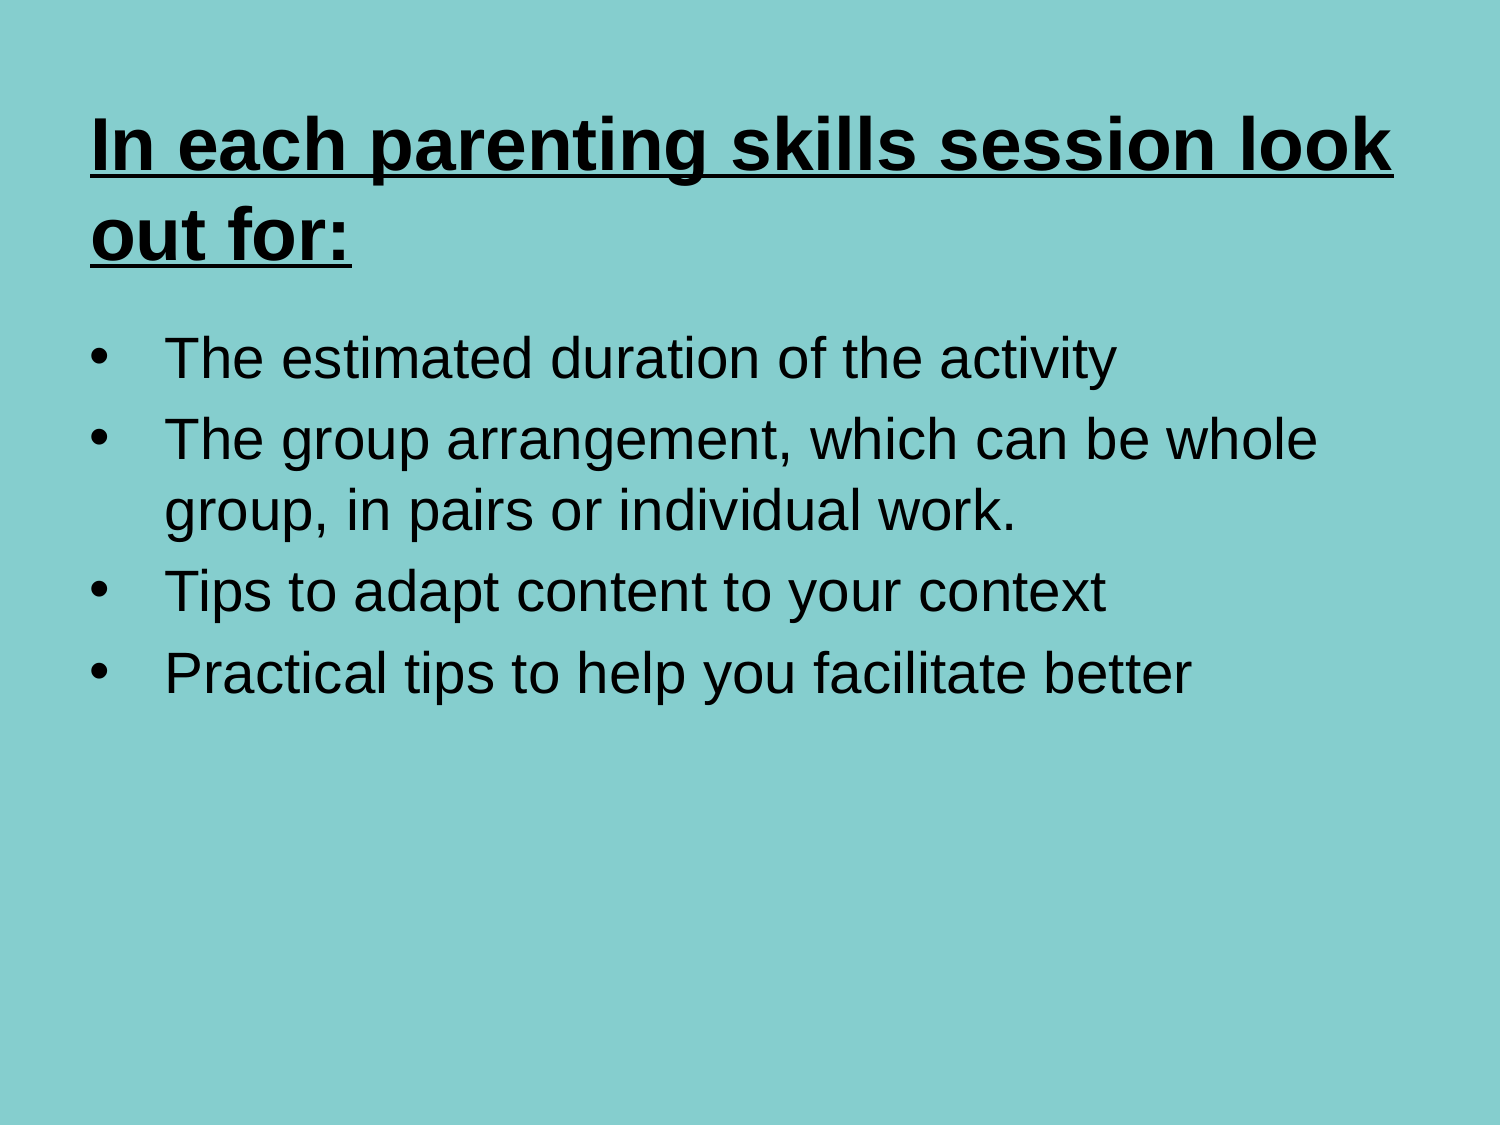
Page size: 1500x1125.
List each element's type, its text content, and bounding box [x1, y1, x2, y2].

title In each parenting skills session look out for: [75, 87, 1438, 288]
text_box The estimated duration of the activity The group arrangement, which can be whole group, in pairs or individual work. Tips to adapt content to your context Practical tips to help you facilitate better [75, 312, 1388, 713]
